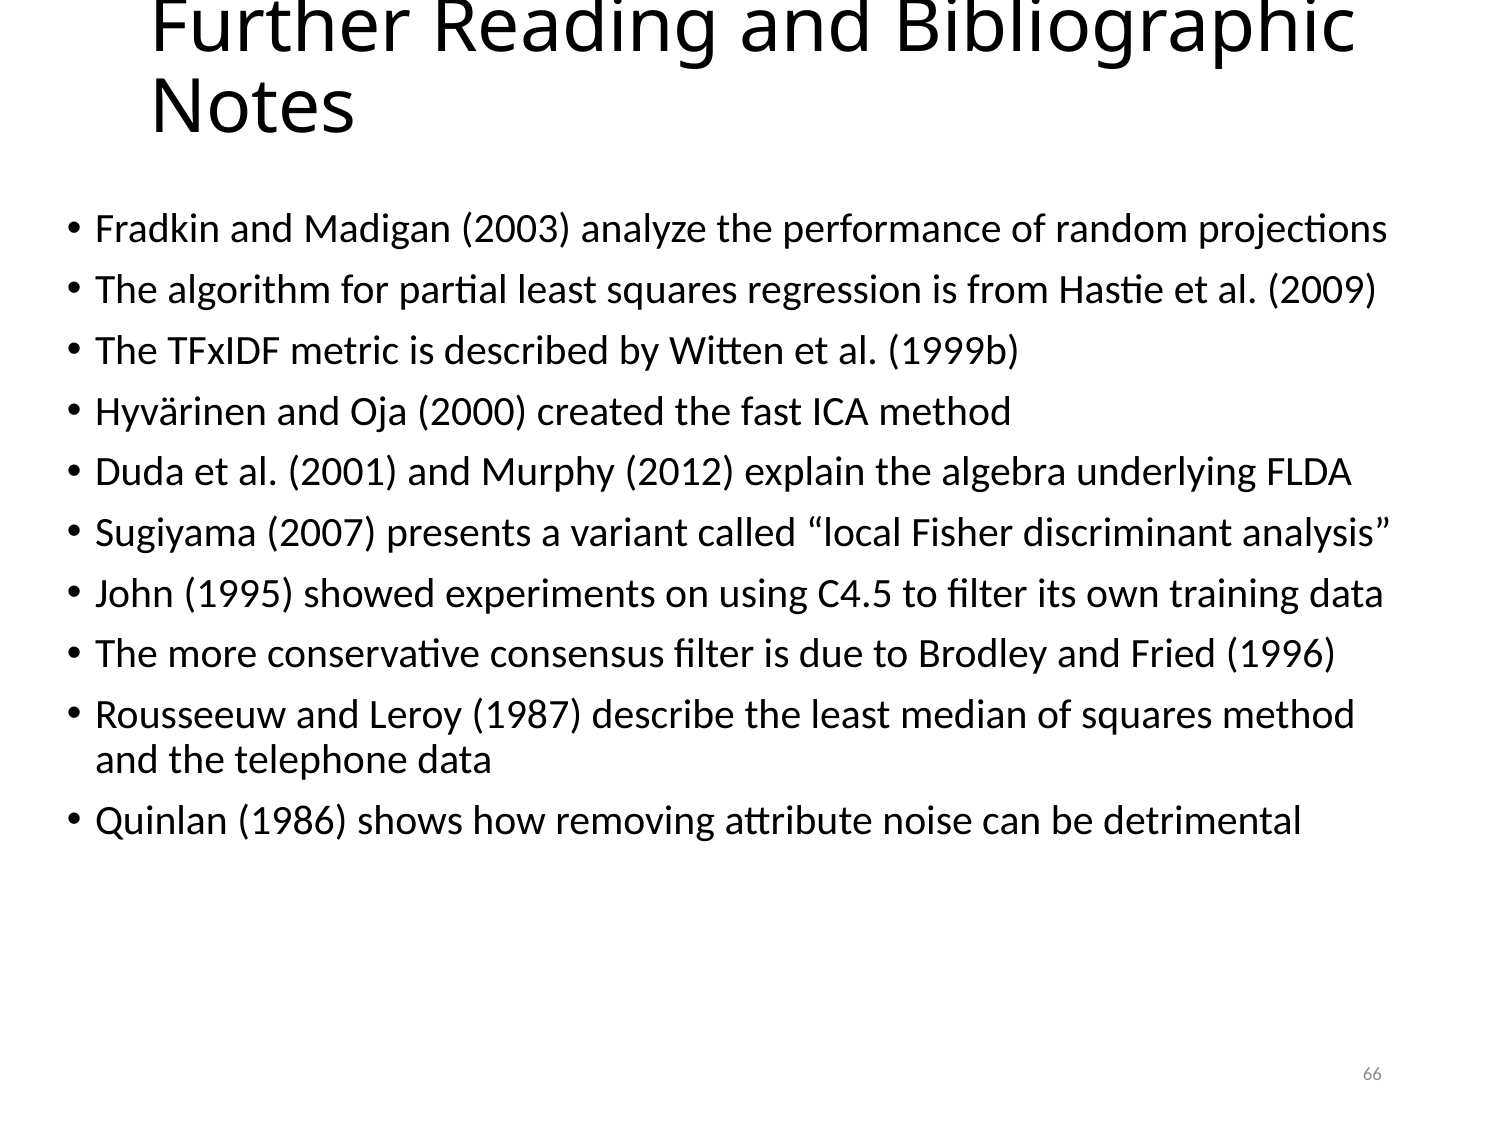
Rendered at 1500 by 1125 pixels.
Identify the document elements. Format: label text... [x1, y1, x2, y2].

slide_number 66 [1059, 1042, 1397, 1103]
title Further Reading and Bibliographic Notes [134, 10, 1397, 126]
list Fradkin and Madigan (2003) analyze the performance of random projections The algorithm for partial least squares regression is from Hastie et al. (2009) The TFxIDF metric is described by Witten et al. (1999b) Hyvärinen and Oja (2000) created the fast ICA method Duda et al. (2001) and Murphy (2012) explain the algebra underlying FLDA Sugiyama (2007) presents a variant called “local Fisher discriminant analysis” John (1995) showed experiments on using C4.5 to filter its own training data The more conservative consensus filter is due to Brodley and Fried (1996) Rousseeuw and Leroy (1987) describe the least median of squares method and the telephone data Quinlan (1986) shows how removing attribute noise can be detrimental [51, 199, 1438, 1014]
